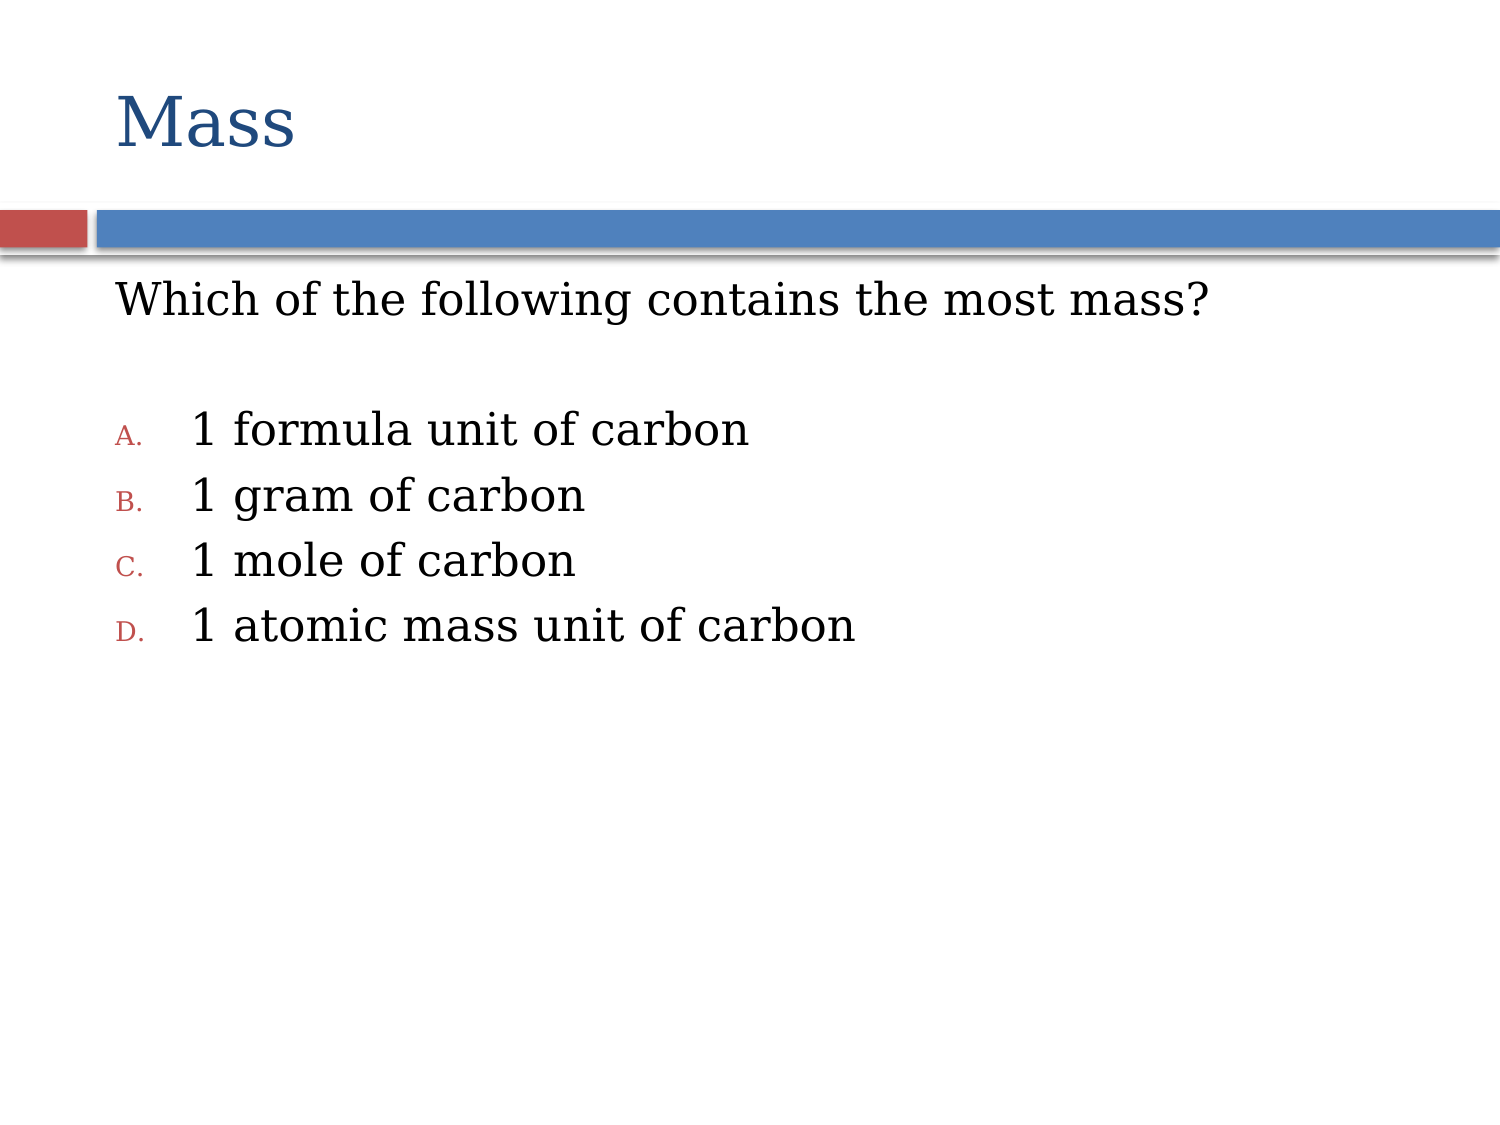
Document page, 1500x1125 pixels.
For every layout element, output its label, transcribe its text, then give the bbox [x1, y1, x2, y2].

title Mass [100, 37, 1438, 200]
list Which of the following contains the most mass? 1 formula unit of carbon 1 gram of carbon 1 mole of carbon 1 atomic mass unit of carbon [100, 262, 1438, 1000]
